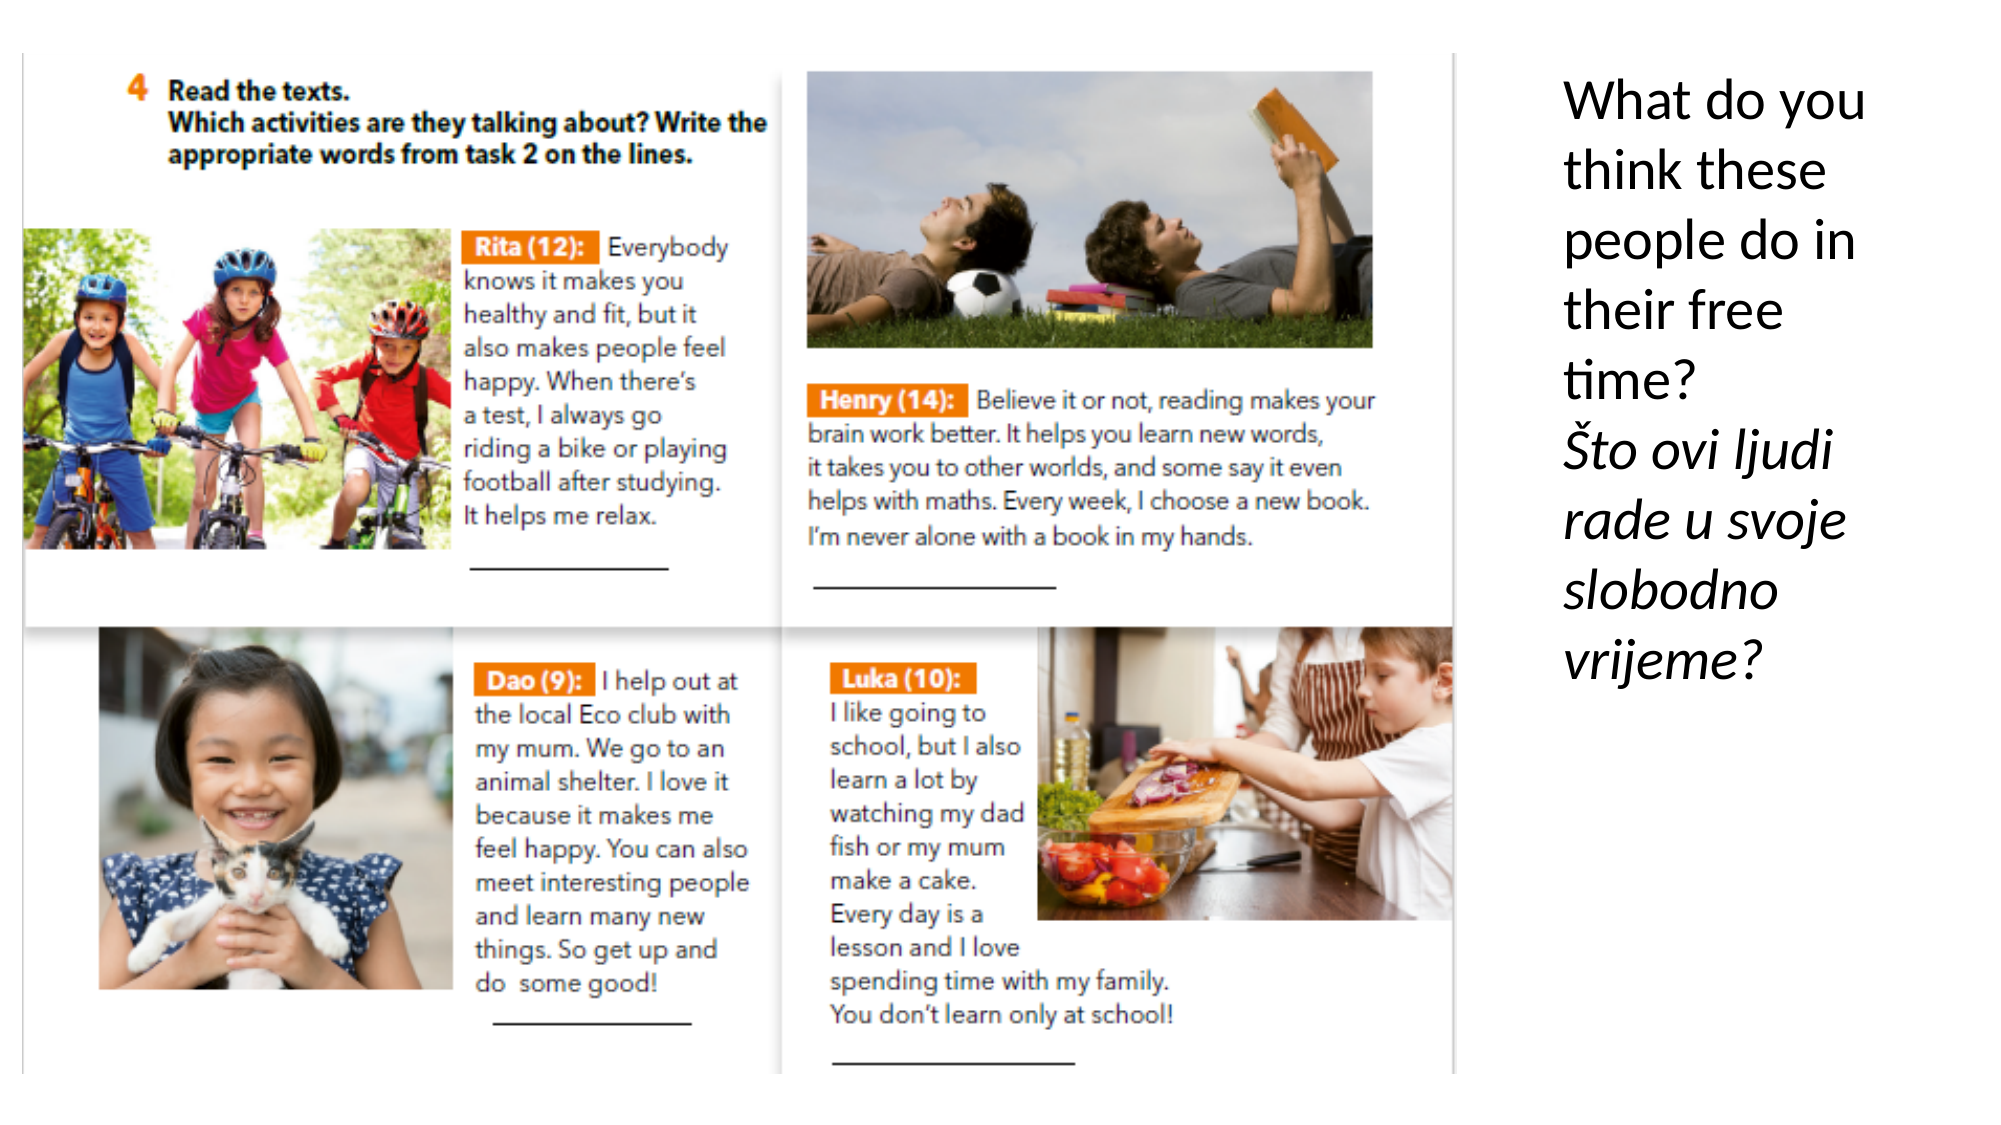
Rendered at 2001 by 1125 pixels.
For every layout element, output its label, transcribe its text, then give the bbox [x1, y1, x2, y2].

picture [21, 53, 1457, 1074]
text_box What do you think these people do in their free time? Što ovi ljudi rade u svoje slobodno vrijeme? [1548, 53, 1938, 699]
